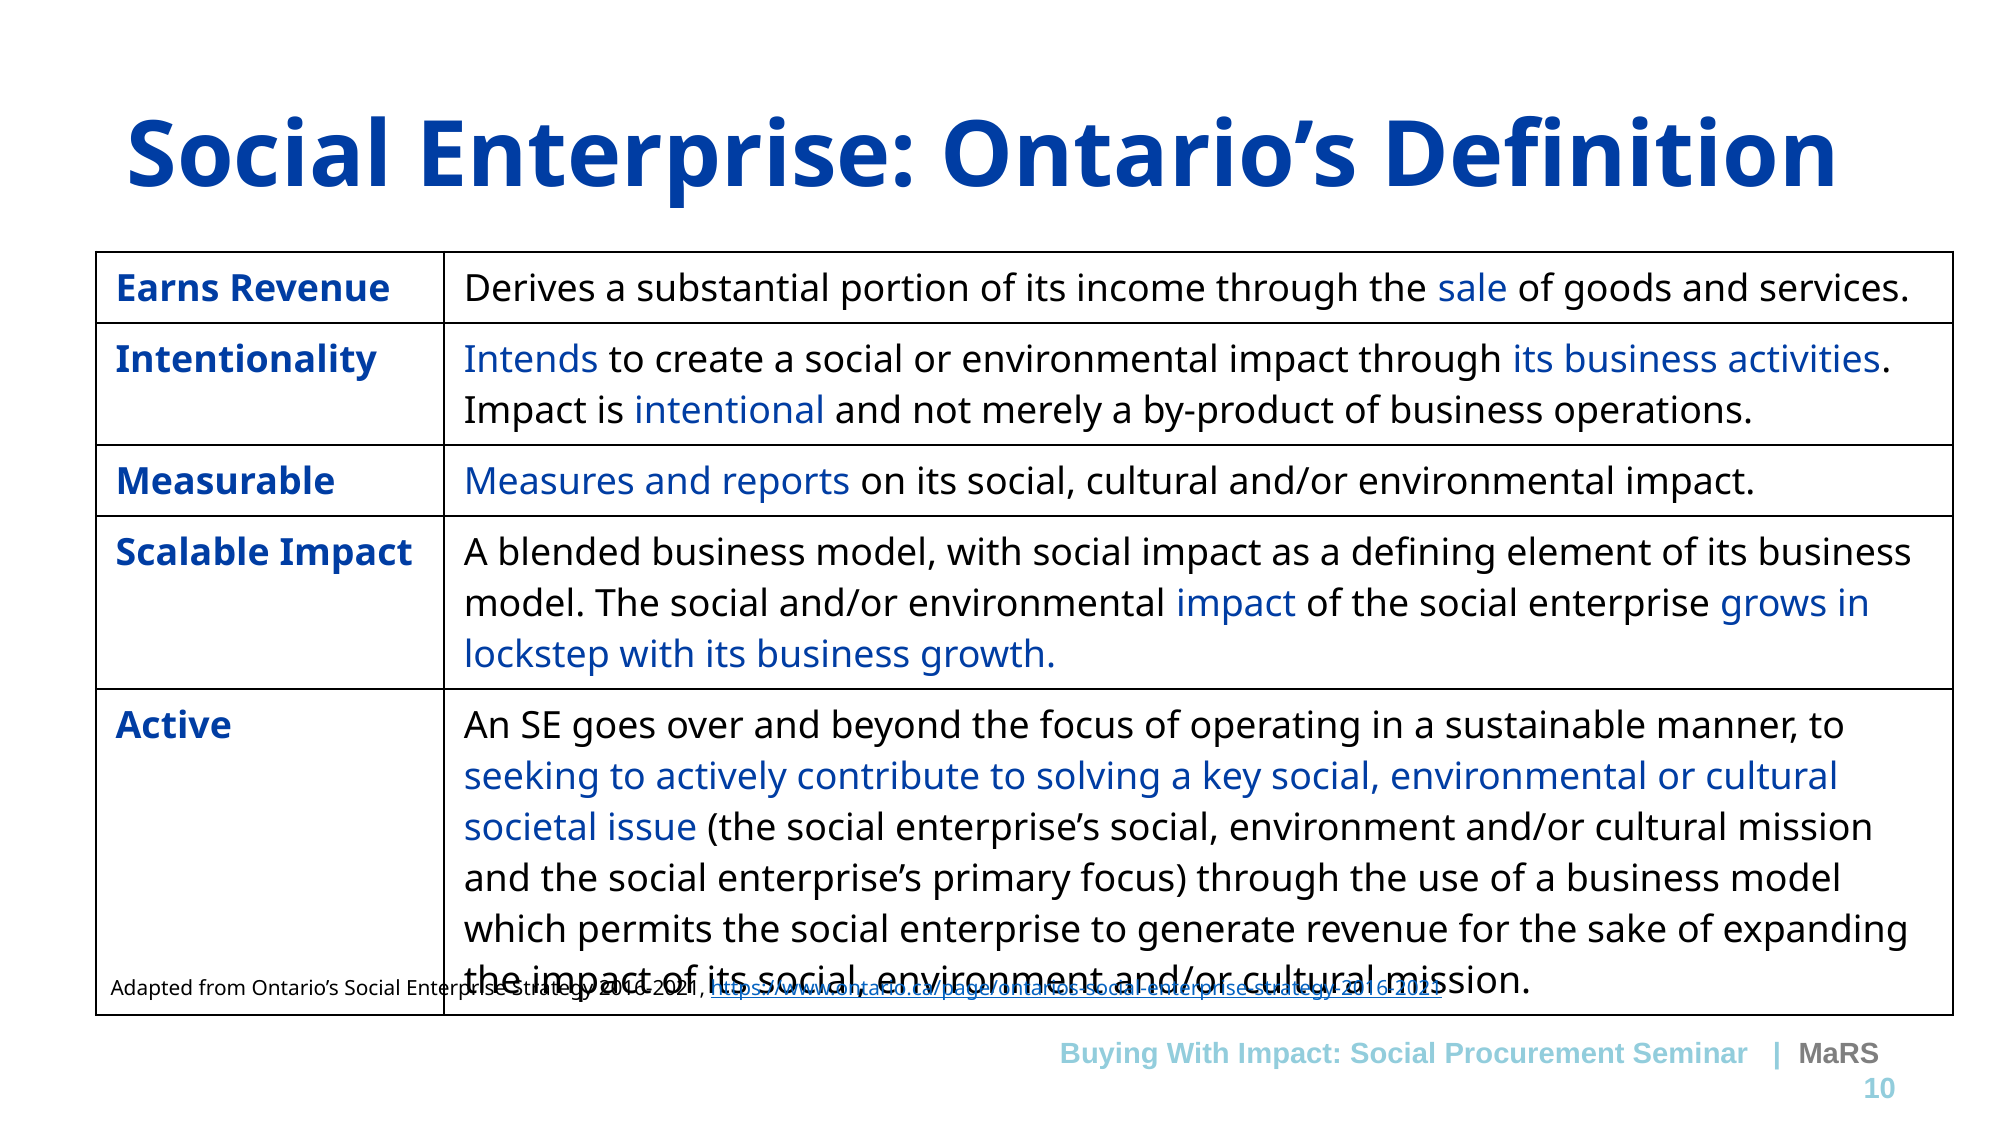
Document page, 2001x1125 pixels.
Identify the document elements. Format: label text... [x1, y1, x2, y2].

table_cell Active [97, 1010, 443, 1014]
table_header Derives a substantial portion of its income through the sale of goods and services. [445, 280, 1952, 322]
table_cell Scalable Impact [97, 517, 443, 688]
text_box Adapted from Ontario’s Social Enterprise Strategy 2016-2021, https://www.ontario.ca/page/ontarios-social-enterprise-strategy-2016-2021 [95, 966, 1563, 1010]
table_cell Measures and reports on its social, cultural and/or environmental impact. [445, 446, 1952, 515]
table_cell Intentionality [97, 324, 443, 444]
table_header Earns Revenue [97, 280, 443, 322]
table_cell Active [97, 690, 443, 966]
title Social Enterprise: Ontario’s Definition [38, 26, 1954, 280]
table_cell An SE goes over and beyond the focus of operating in a sustainable manner, to seeking to actively contribute to solving a key social, environmental or cultural societal issue (the social enterprise’s social, environment and/or cultural mission and the social enterprise’s primary focus) through the use of a business model which permits the social enterprise to generate revenue for the sake of expanding the impact of its social, environment and/or cultural mission. [445, 690, 1952, 1014]
table_cell A blended business model, with social impact as a defining element of its business model. The social and/or environmental impact of the social enterprise grows in lockstep with its business growth. [445, 517, 1952, 688]
table_cell Measurable [97, 446, 443, 515]
table_cell Intends to create a social or environmental impact through its business activities. Impact is intentional and not merely a by-product of business operations. [445, 324, 1952, 444]
